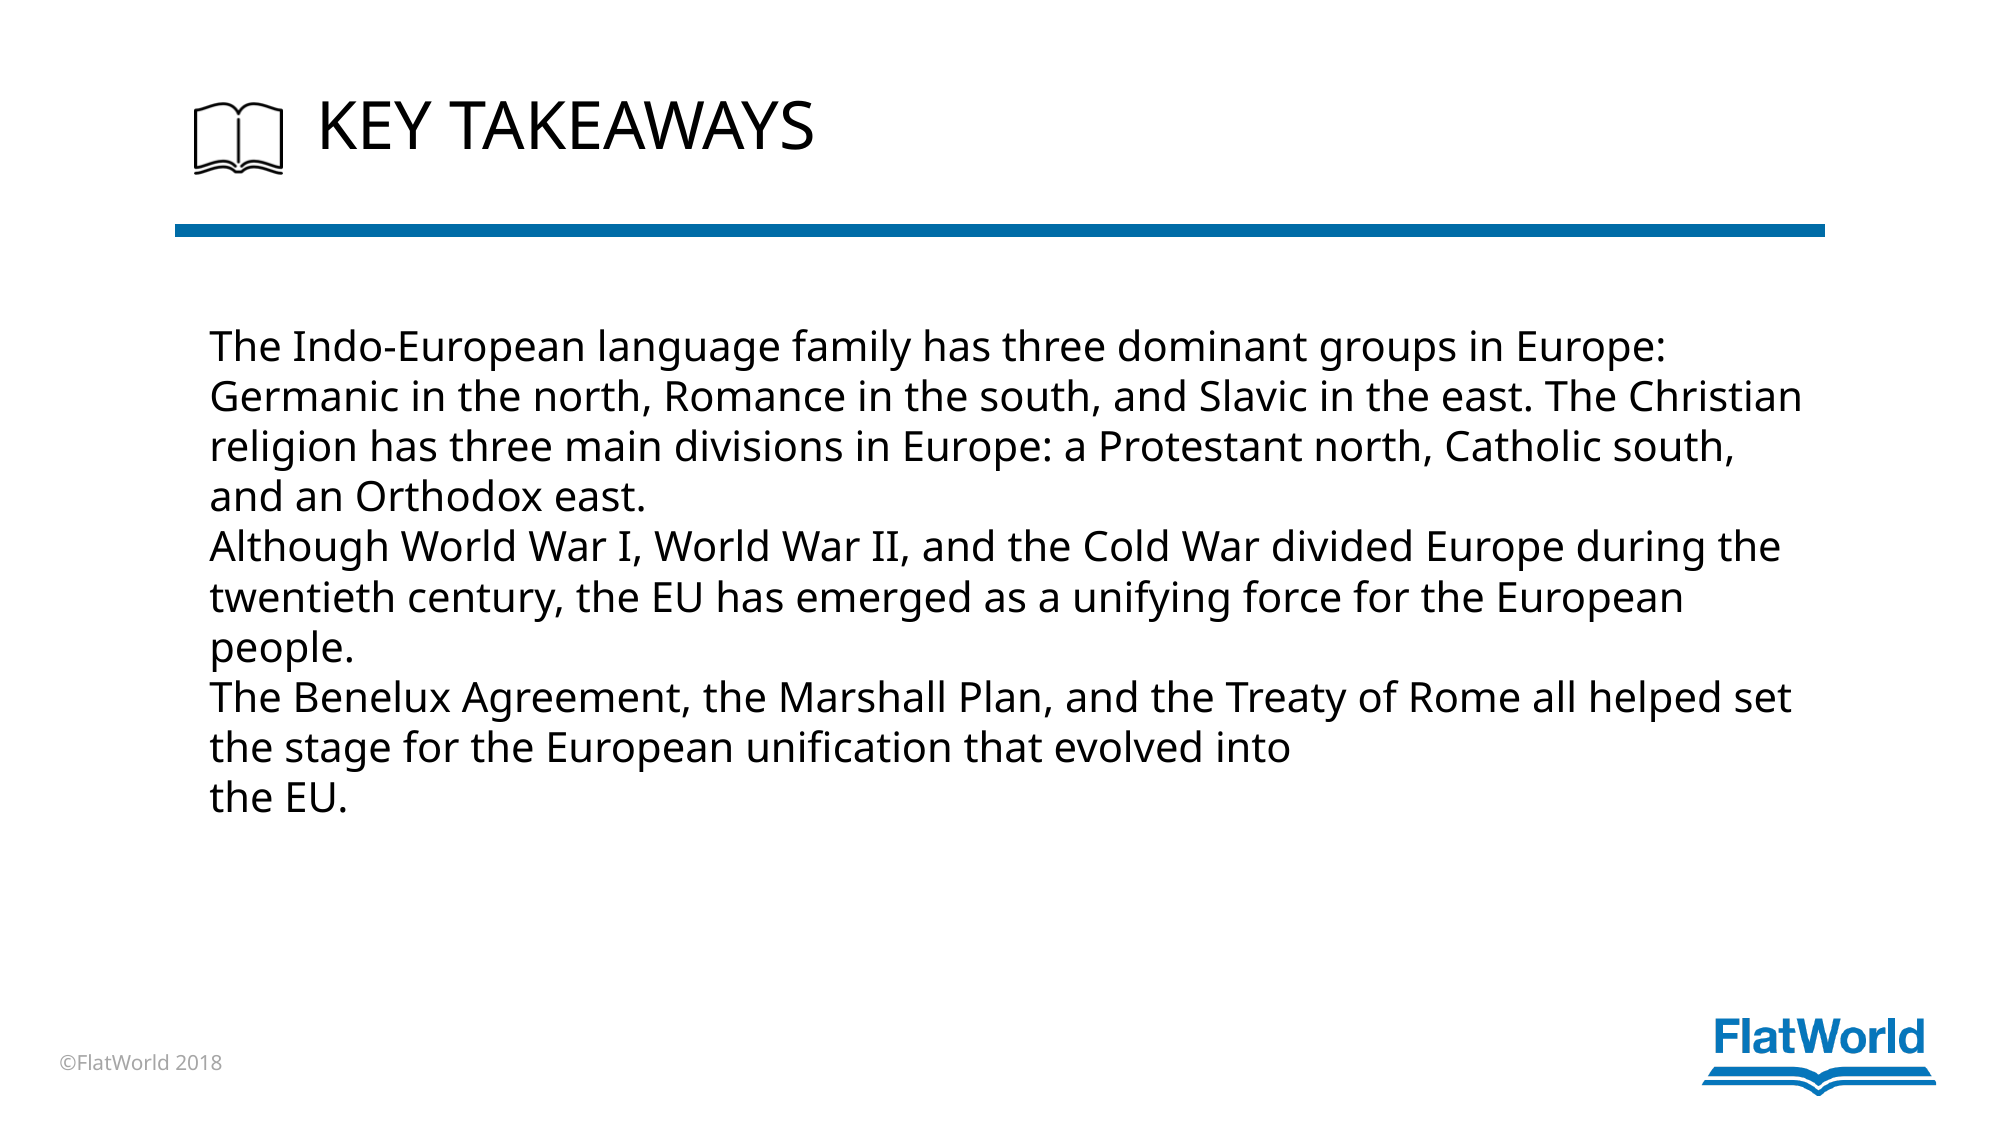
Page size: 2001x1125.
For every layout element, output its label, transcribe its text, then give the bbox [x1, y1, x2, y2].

picture [194, 94, 283, 183]
subtitle The Indo-European language family has three dominant groups in Europe: Germanic in the north, Romance in the south, and Slavic in the east. The Christian religion has three main divisions in Europe: a Protestant north, Catholic south, and an Orthodox east. Although World War I, World War II, and the Cold War divided Europe during the twentieth century, the EU has emerged as a unifying force for the European people. The Benelux Agreement, the Marshall Plan, and the Treaty of Rome all helped set the stage for the European unification that evolved into the EU. [194, 312, 1825, 856]
title KEY TAKEAWAYS [301, 75, 1175, 190]
